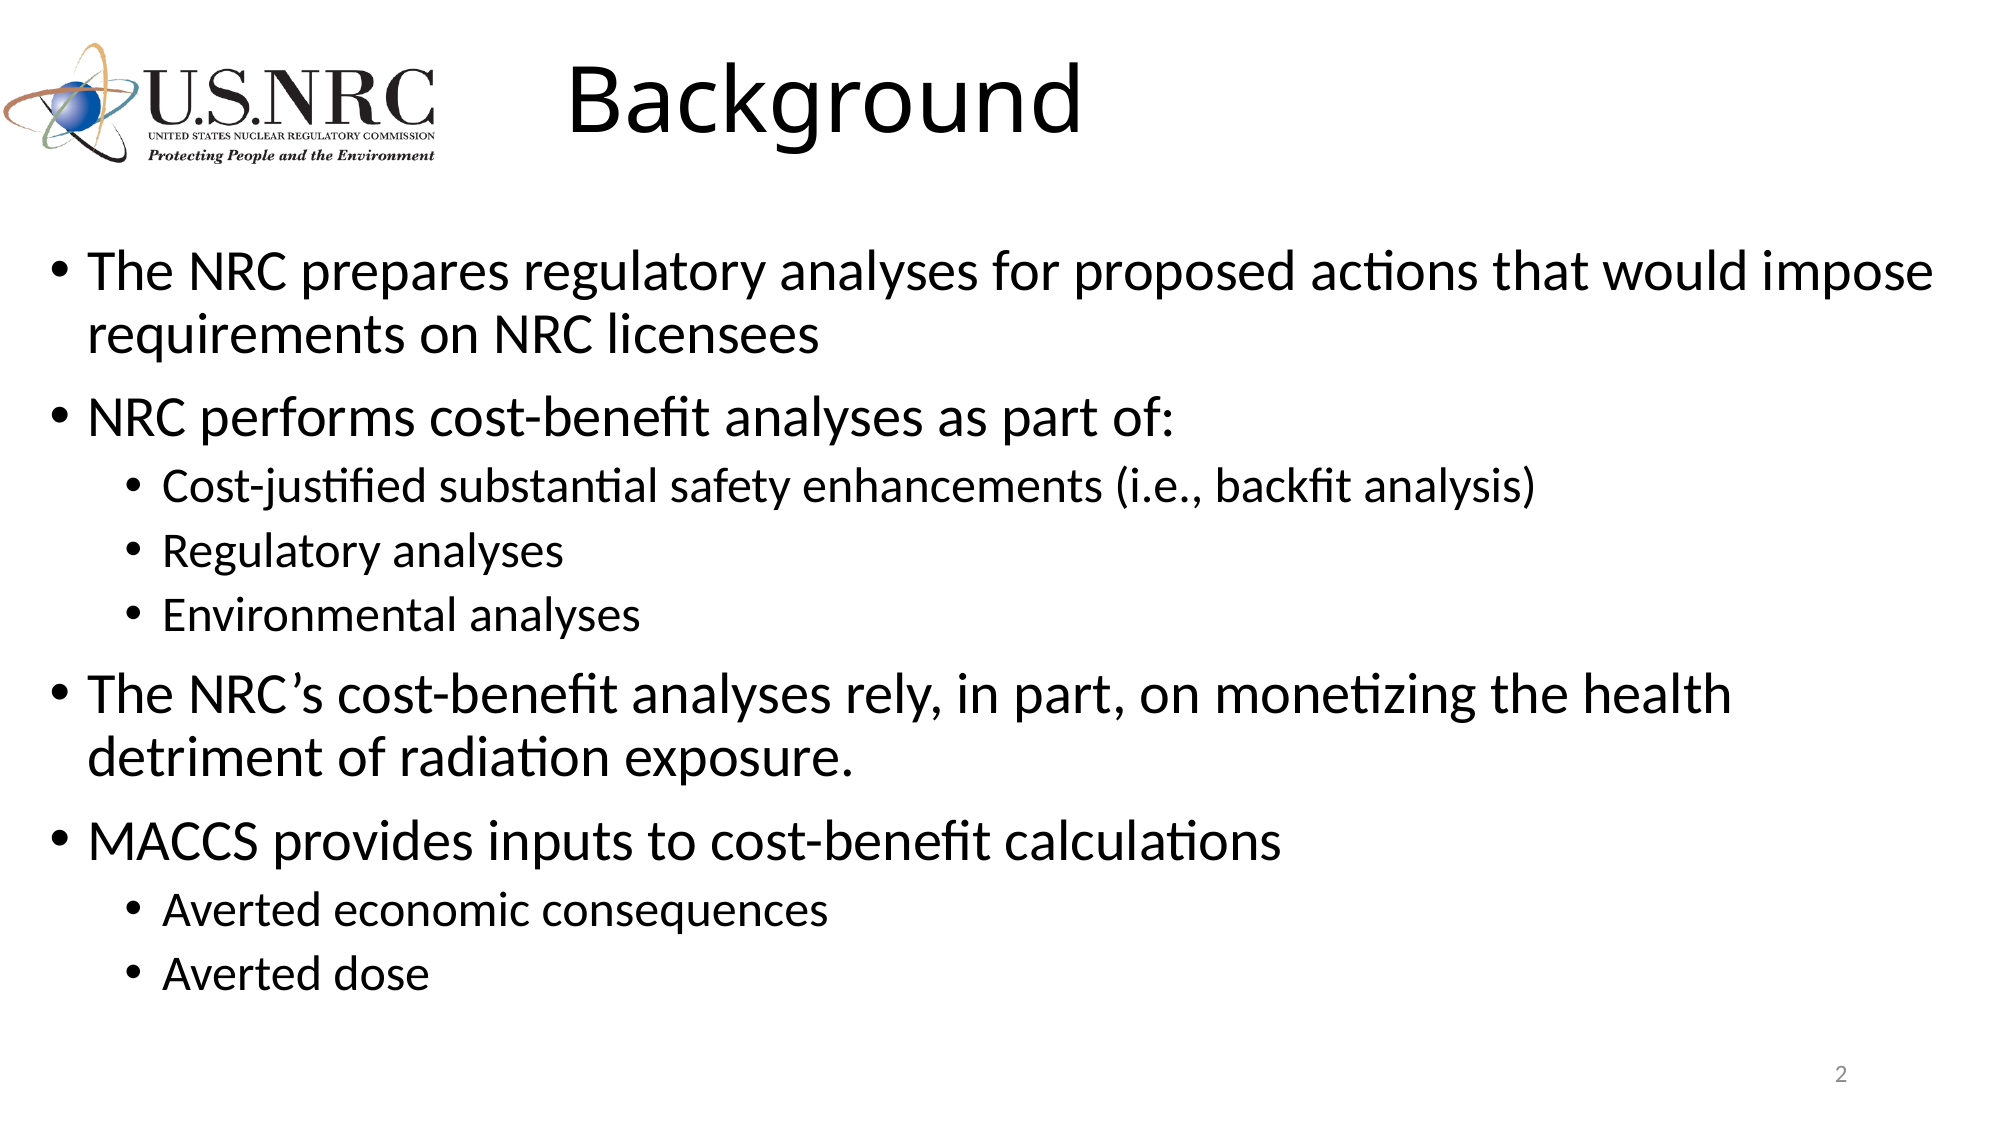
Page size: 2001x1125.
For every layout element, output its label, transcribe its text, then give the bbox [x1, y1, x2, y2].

title Background [549, 9, 1942, 197]
slide_number 2 [1412, 1042, 1863, 1103]
picture [0, 38, 438, 168]
list The NRC prepares regulatory analyses for proposed actions that would impose requirements on NRC licensees NRC performs cost-benefit analyses as part of: Cost-justified substantial safety enhancements (i.e., backfit analysis) Regulatory analyses Environmental analyses The NRC’s cost-benefit analyses rely, in part, on monetizing the health detriment of radiation exposure. MACCS provides inputs to cost-benefit calculations Averted economic consequences Averted dose [34, 232, 1976, 1080]
